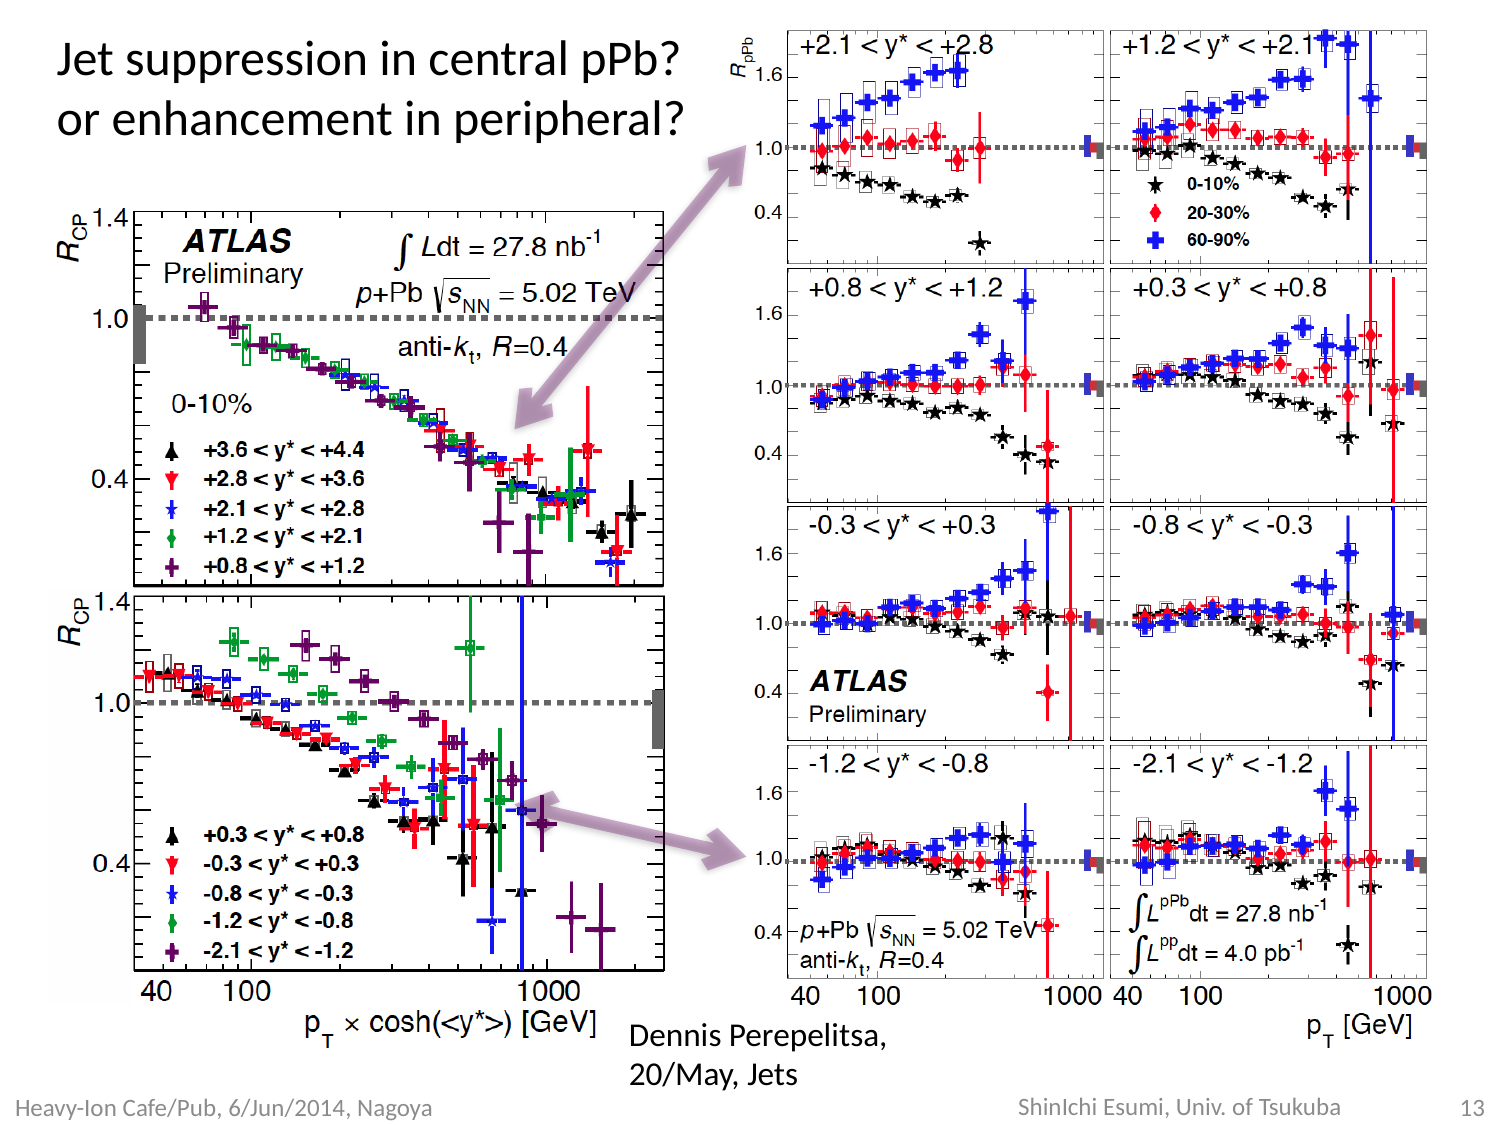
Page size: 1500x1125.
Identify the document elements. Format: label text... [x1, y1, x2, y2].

text_box Jet suppression in central pPb? or enhancement in peripheral? [41, 18, 702, 153]
text_box Dennis Perepelitsa, 20/May, Jets [614, 1005, 950, 1100]
slide_number 13 [1393, 1086, 1500, 1125]
slide_number Heavy-Ion Cafe/Pub, 6/Jun/2014, Nagoya [0, 1087, 472, 1125]
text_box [514, 144, 747, 430]
picture [721, 17, 1437, 1051]
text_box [514, 804, 747, 858]
picture [49, 204, 674, 1051]
footer ShinIchi Esumi, Univ. of Tsukuba [966, 1086, 1393, 1125]
